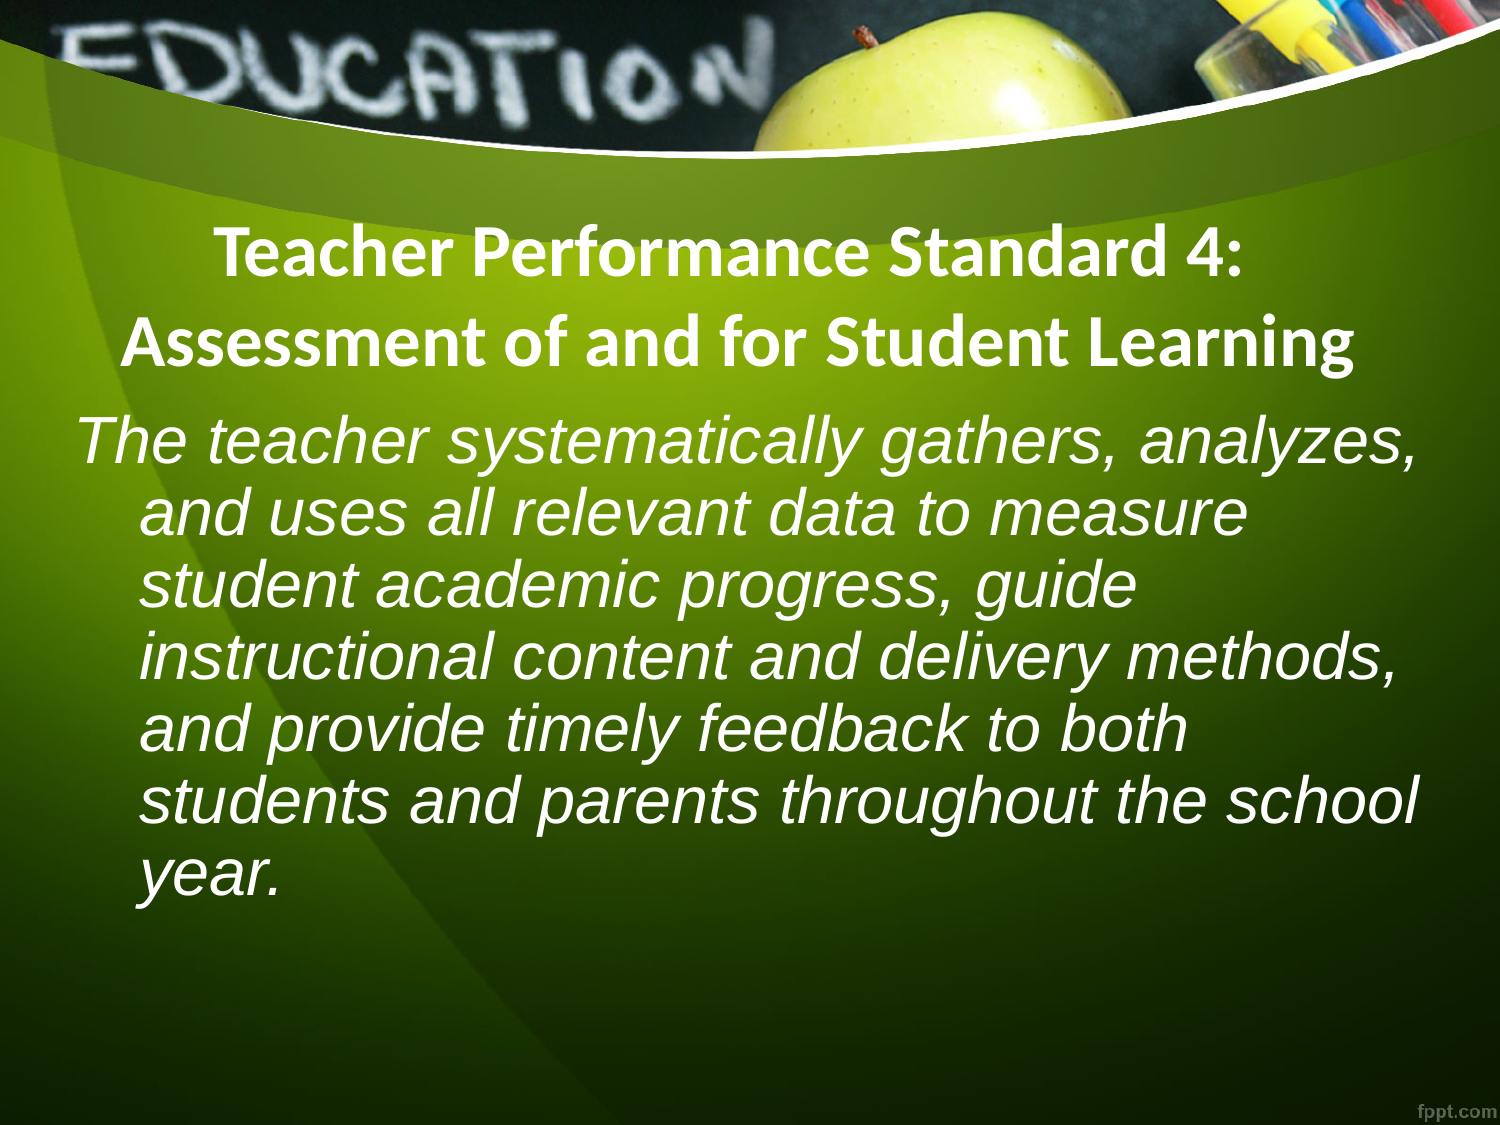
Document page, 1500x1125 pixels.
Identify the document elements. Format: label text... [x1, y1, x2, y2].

text_box Teacher Performance Standard 4: Assessment of and for Student Learning [38, 193, 1438, 382]
picture [0, 0, 1500, 1125]
text_box The teacher systematically gathers, analyzes, and uses all relevant data to measure student academic progress, guide instructional content and delivery methods, and provide timely feedback to both students and parents throughout the school year. [59, 332, 1441, 958]
